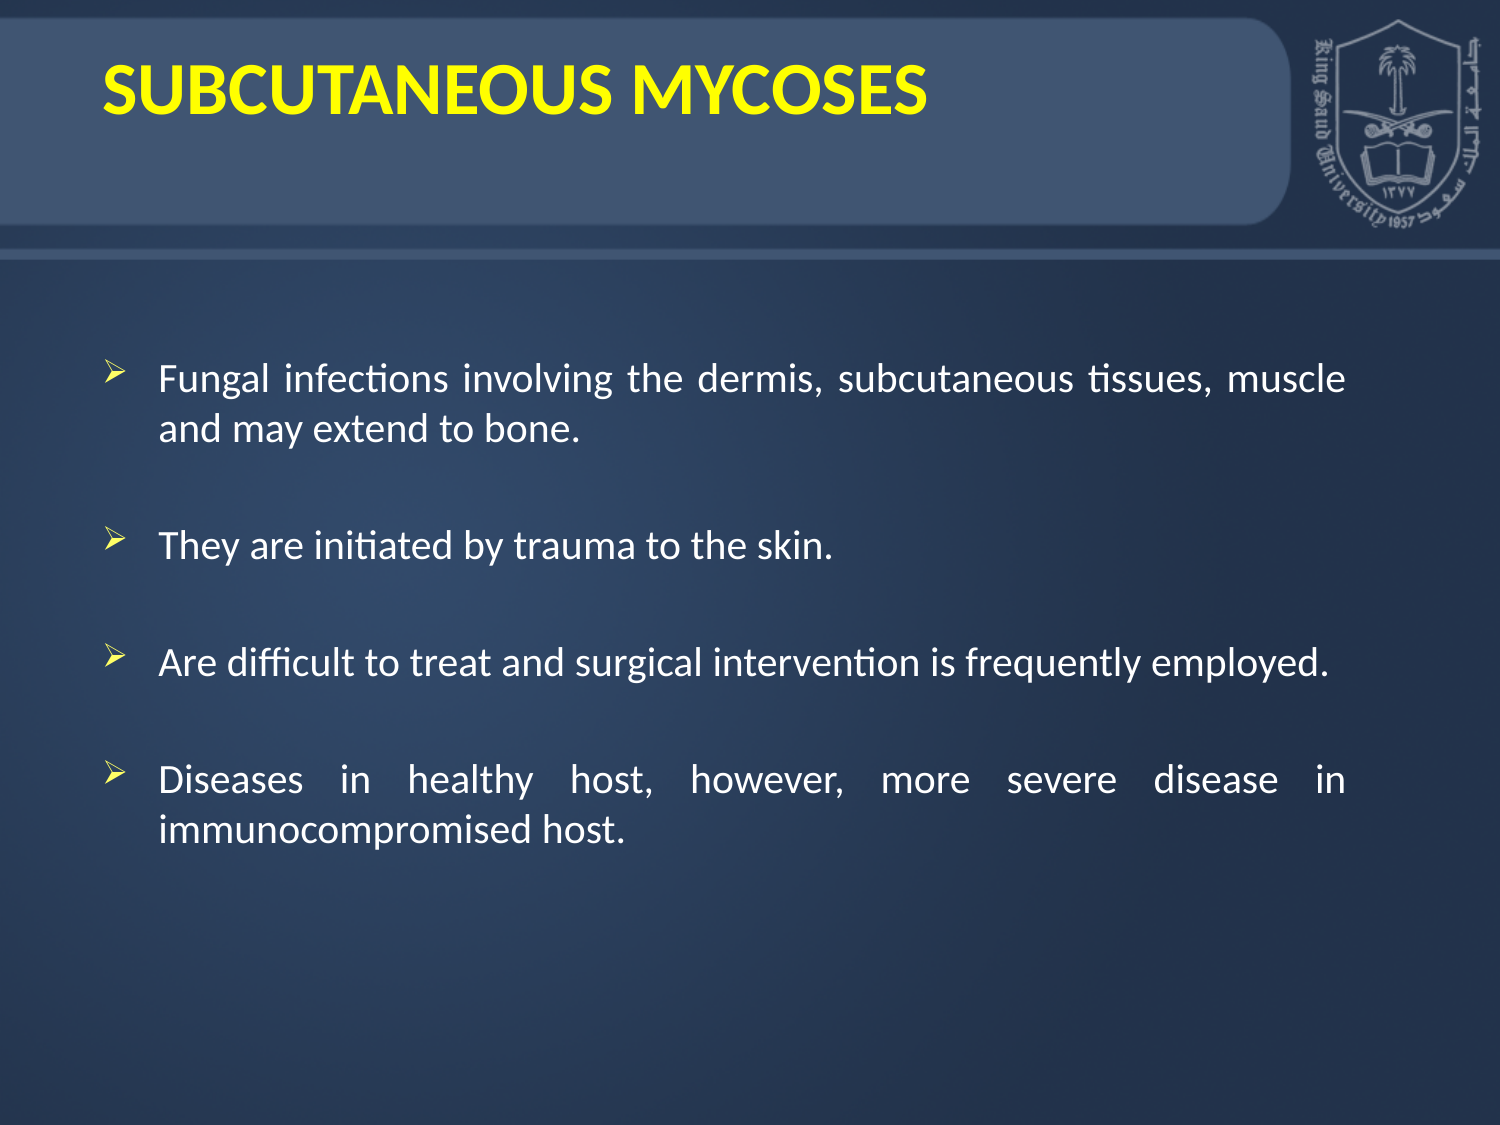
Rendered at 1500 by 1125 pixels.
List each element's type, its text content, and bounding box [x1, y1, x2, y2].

title Subcutaneous Mycoses [86, 31, 1041, 188]
list Fungal infections involving the dermis, subcutaneous tissues, muscle and may extend to bone. They are initiated by trauma to the skin. Are difficult to treat and surgical intervention is frequently employed. Diseases in healthy host, however, more severe disease in immunocompromised host. [86, 314, 1363, 977]
picture [0, 0, 1500, 1125]
